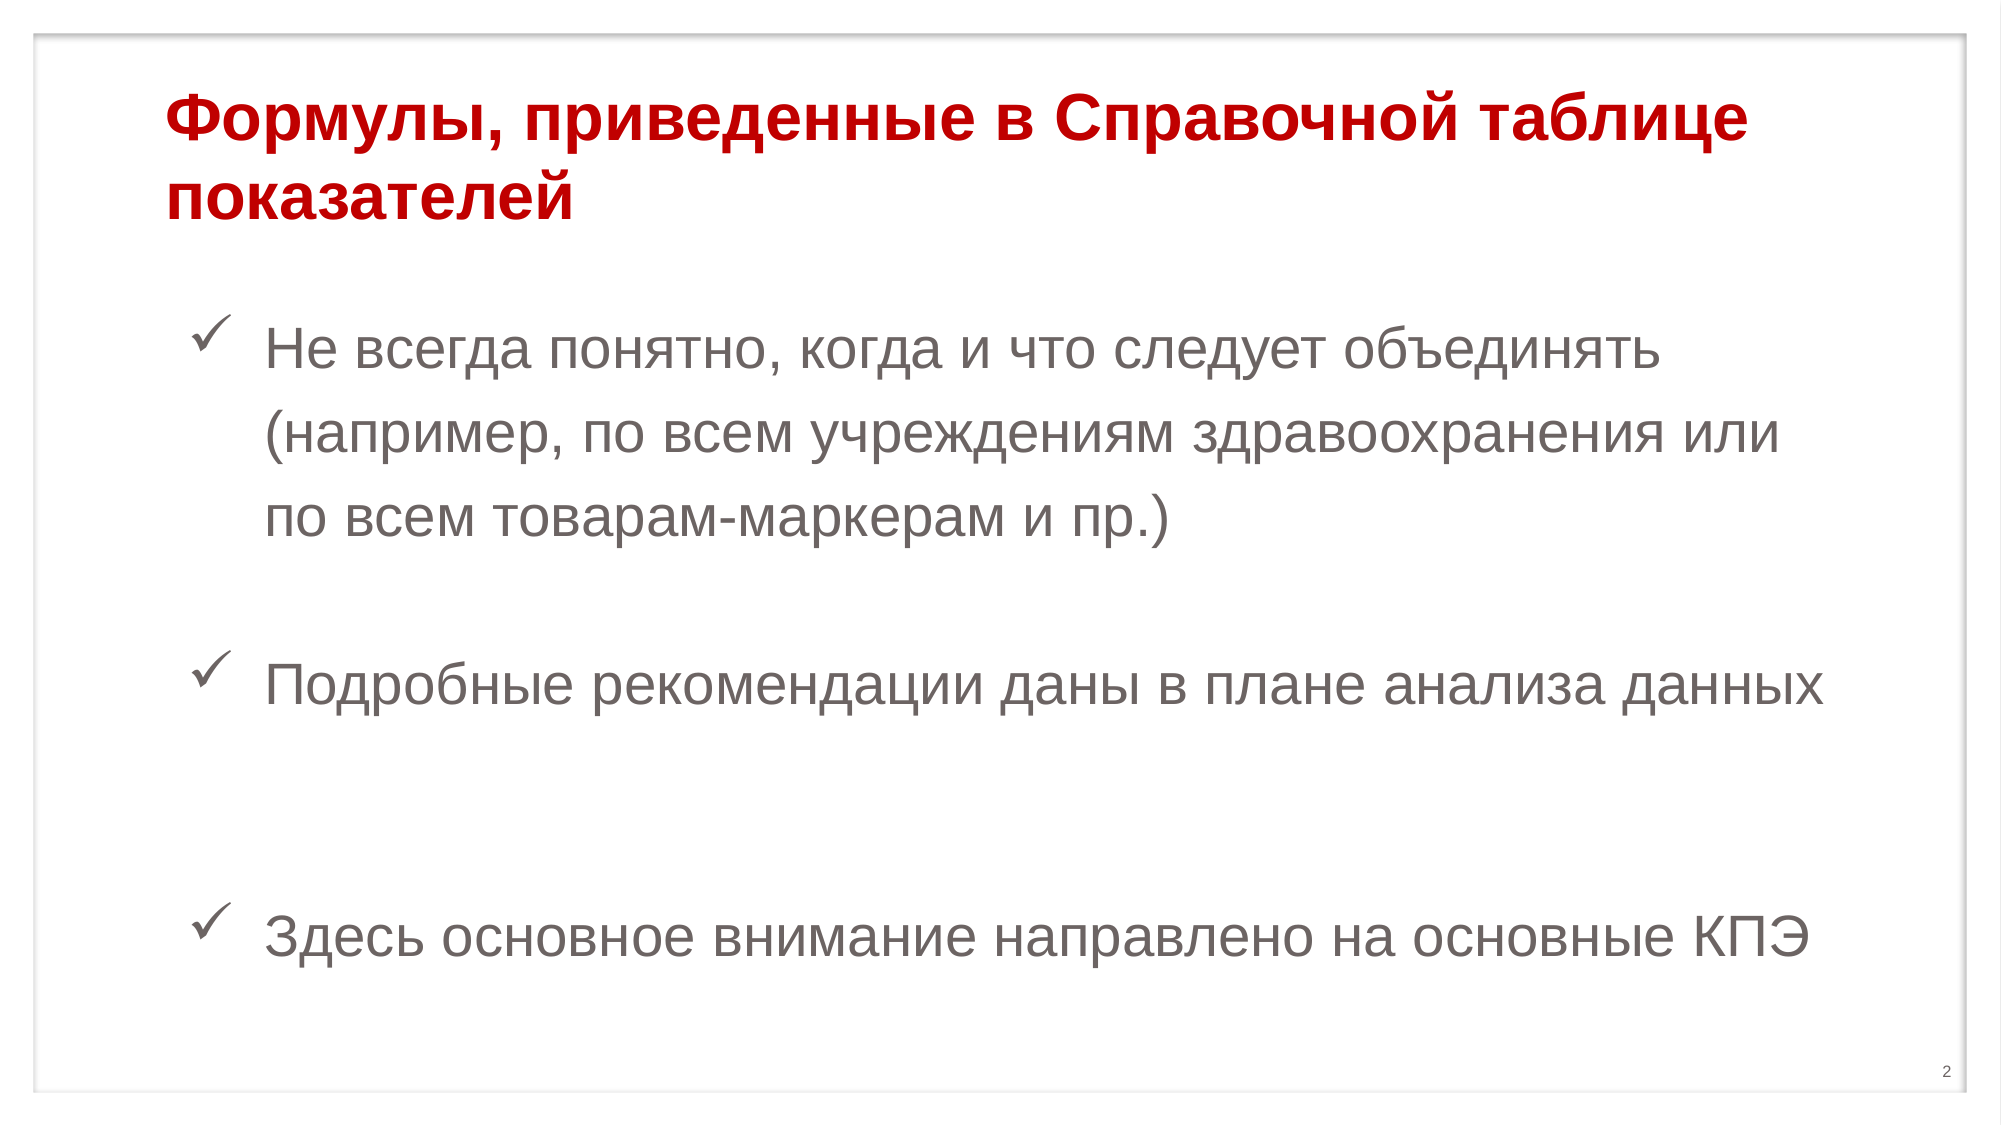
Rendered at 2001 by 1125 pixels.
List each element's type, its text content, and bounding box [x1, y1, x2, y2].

title Формулы, приведенные в Справочной таблице показателей [150, 148, 1851, 249]
list Не всегда понятно, когда и что следует объединять (например, по всем учреждениям здравоохранения или по всем товарам-маркерам и пр.) Подробные рекомендации даны в плане анализа данных Здесь основное внимание направлено на основные КПЭ [150, 281, 1850, 1125]
slide_number 2 [1850, 1050, 1967, 1092]
